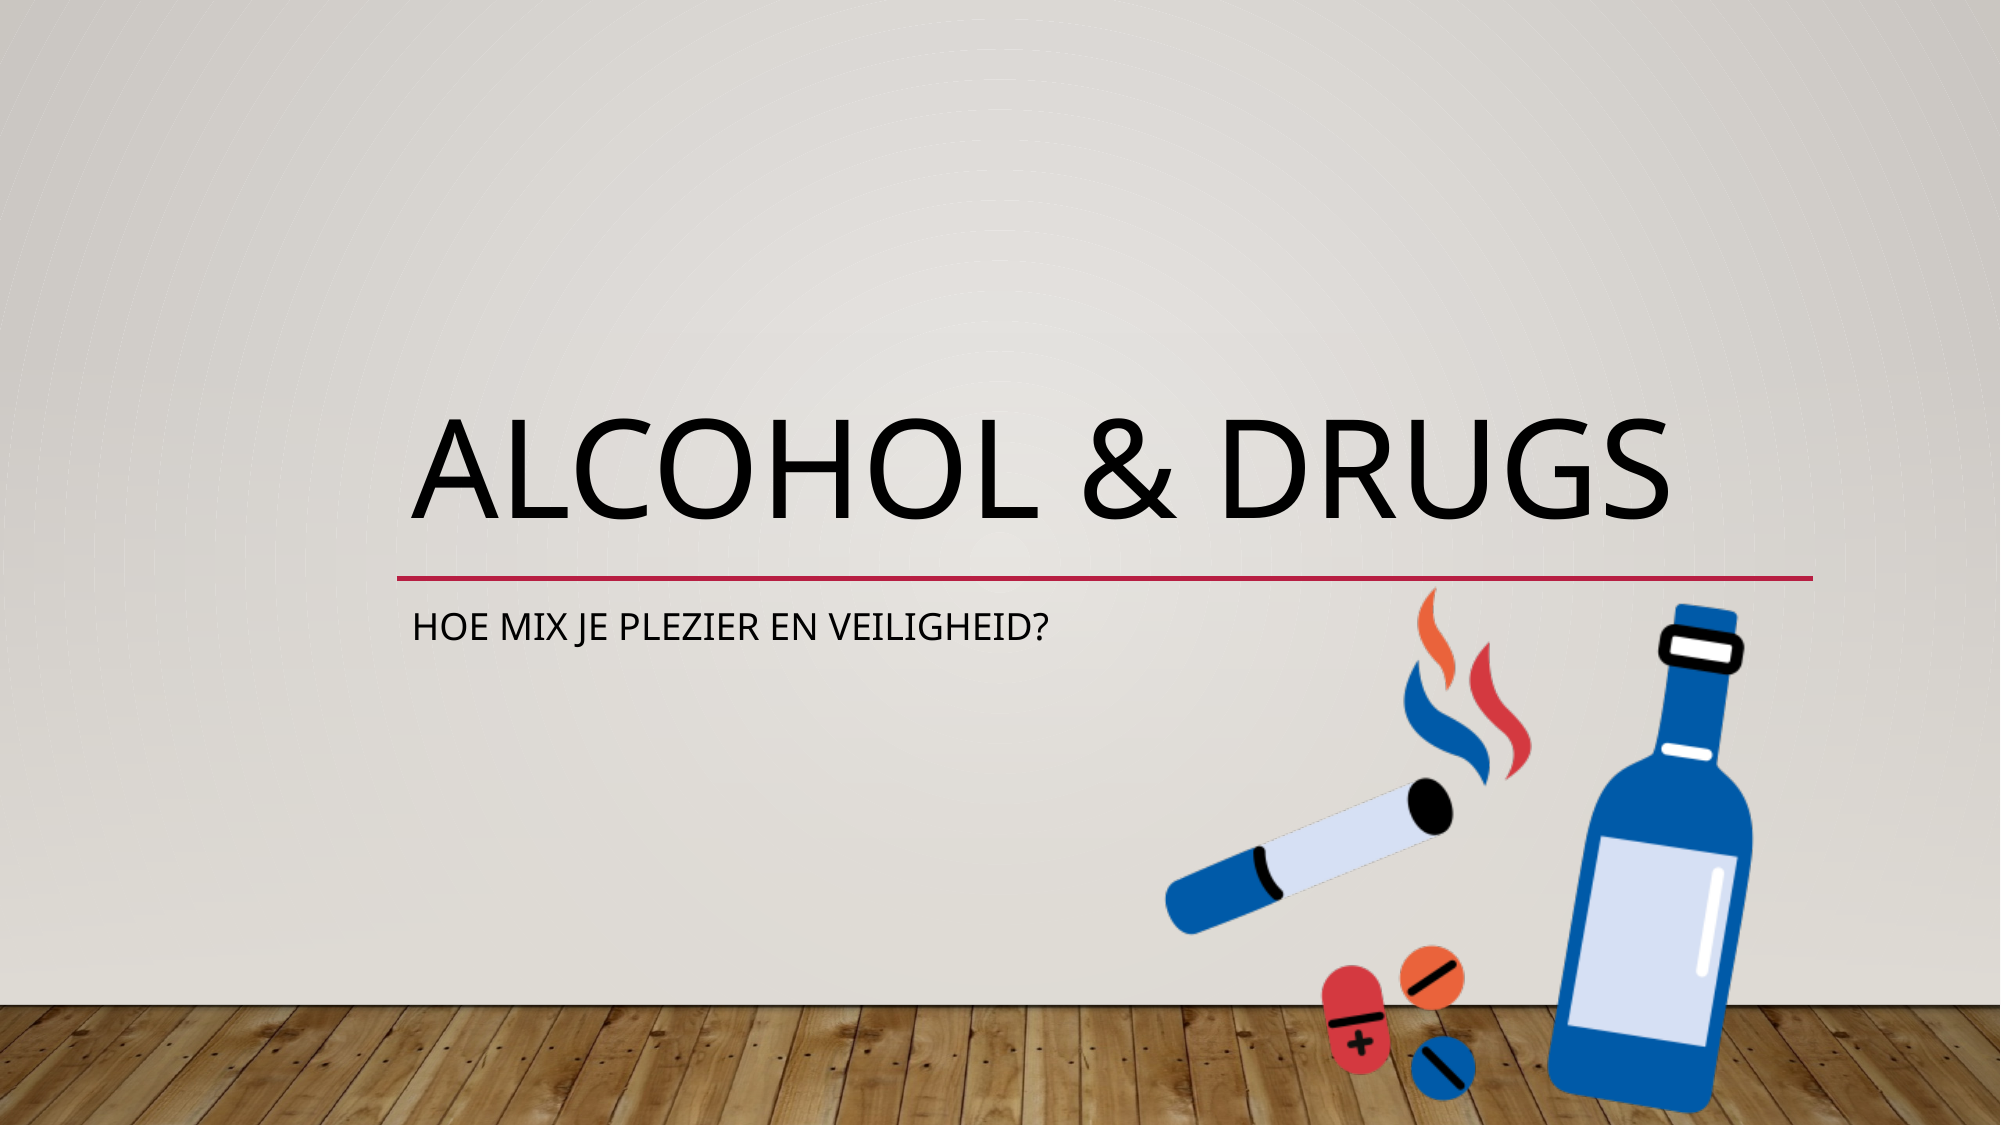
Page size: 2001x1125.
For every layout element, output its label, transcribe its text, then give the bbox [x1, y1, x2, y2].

picture [0, 476, 2000, 1125]
title Alcohol & drugs [396, 131, 1814, 549]
subtitle Hoe mix je plezier en veiligheid? [396, 579, 1104, 740]
